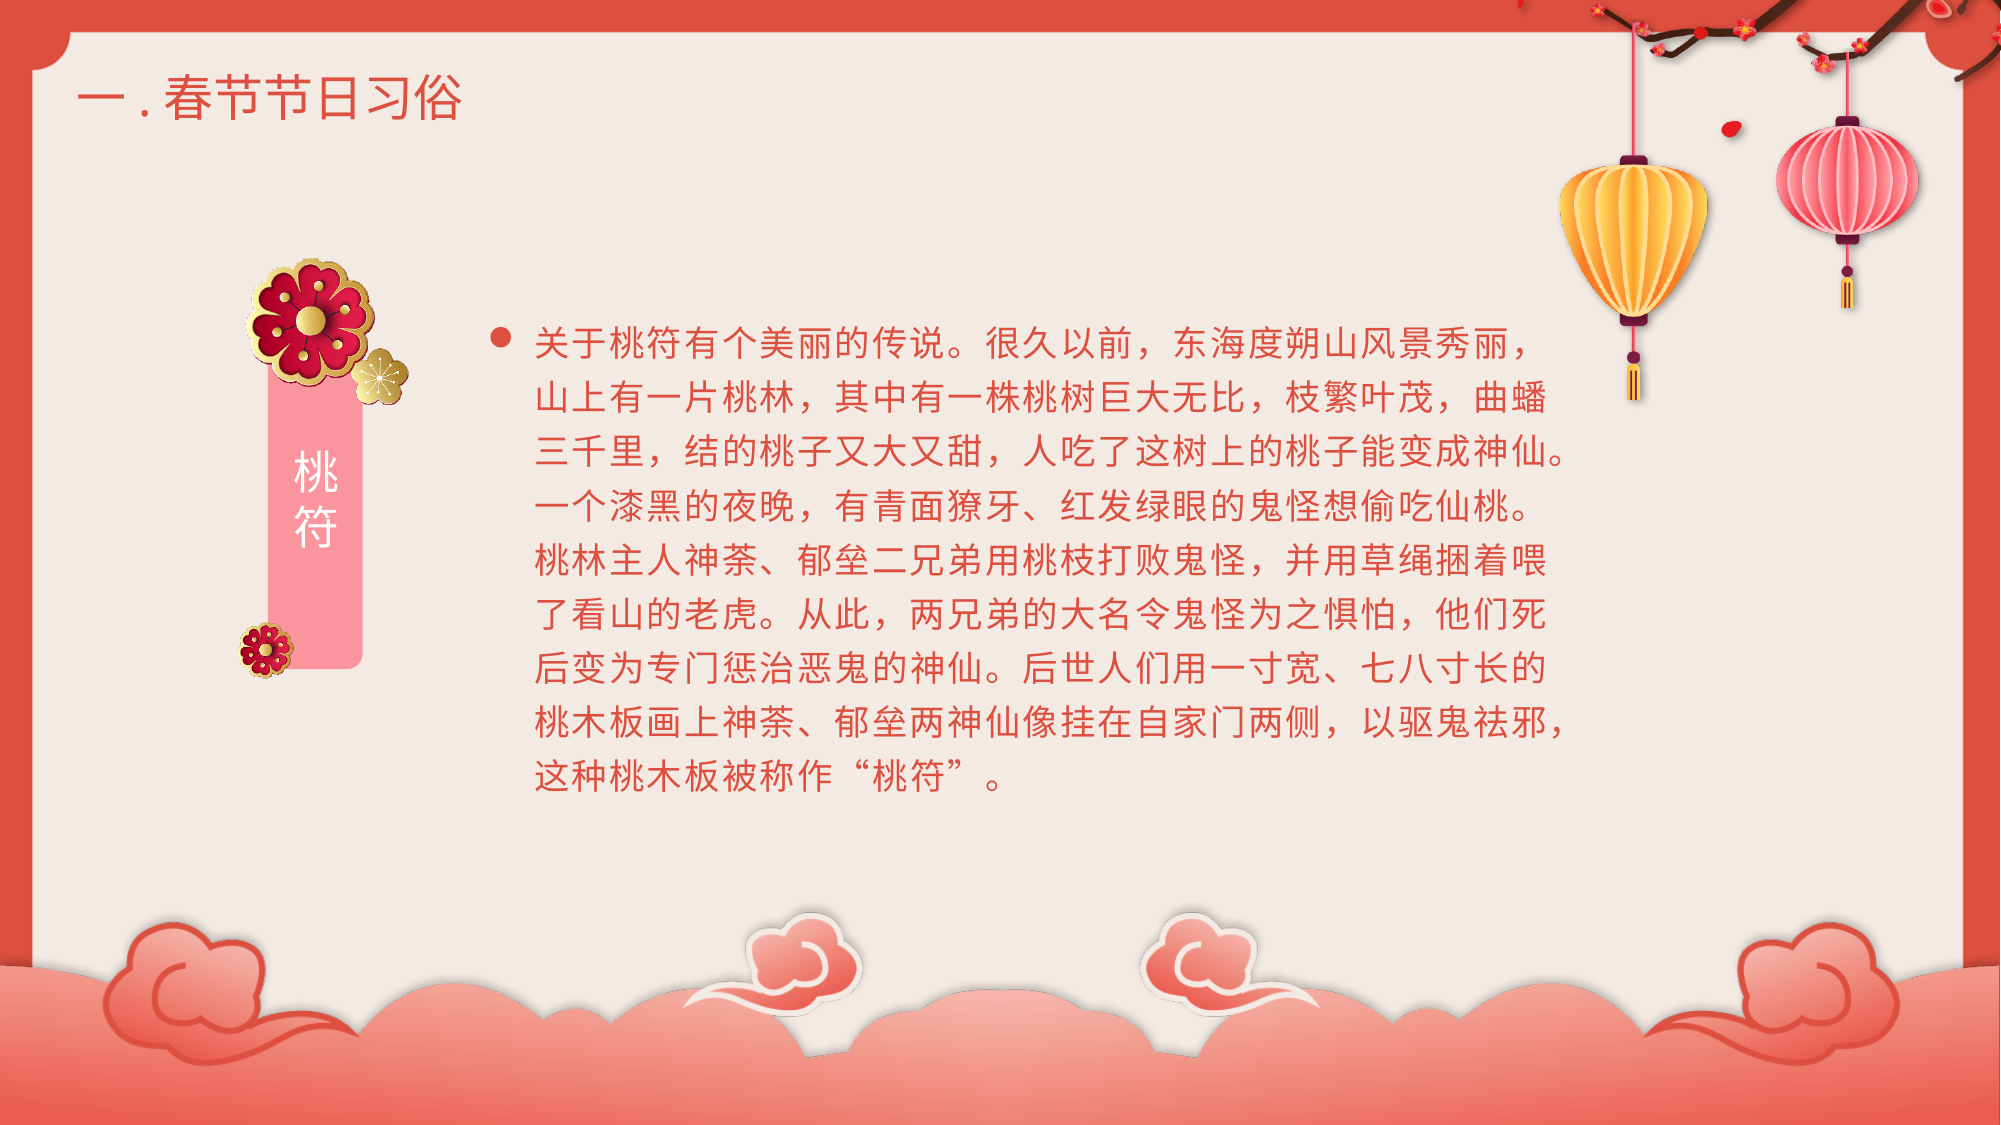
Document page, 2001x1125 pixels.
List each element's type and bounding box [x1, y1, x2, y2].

text_box [267, 434, 363, 670]
picture [0, 0, 2001, 1125]
